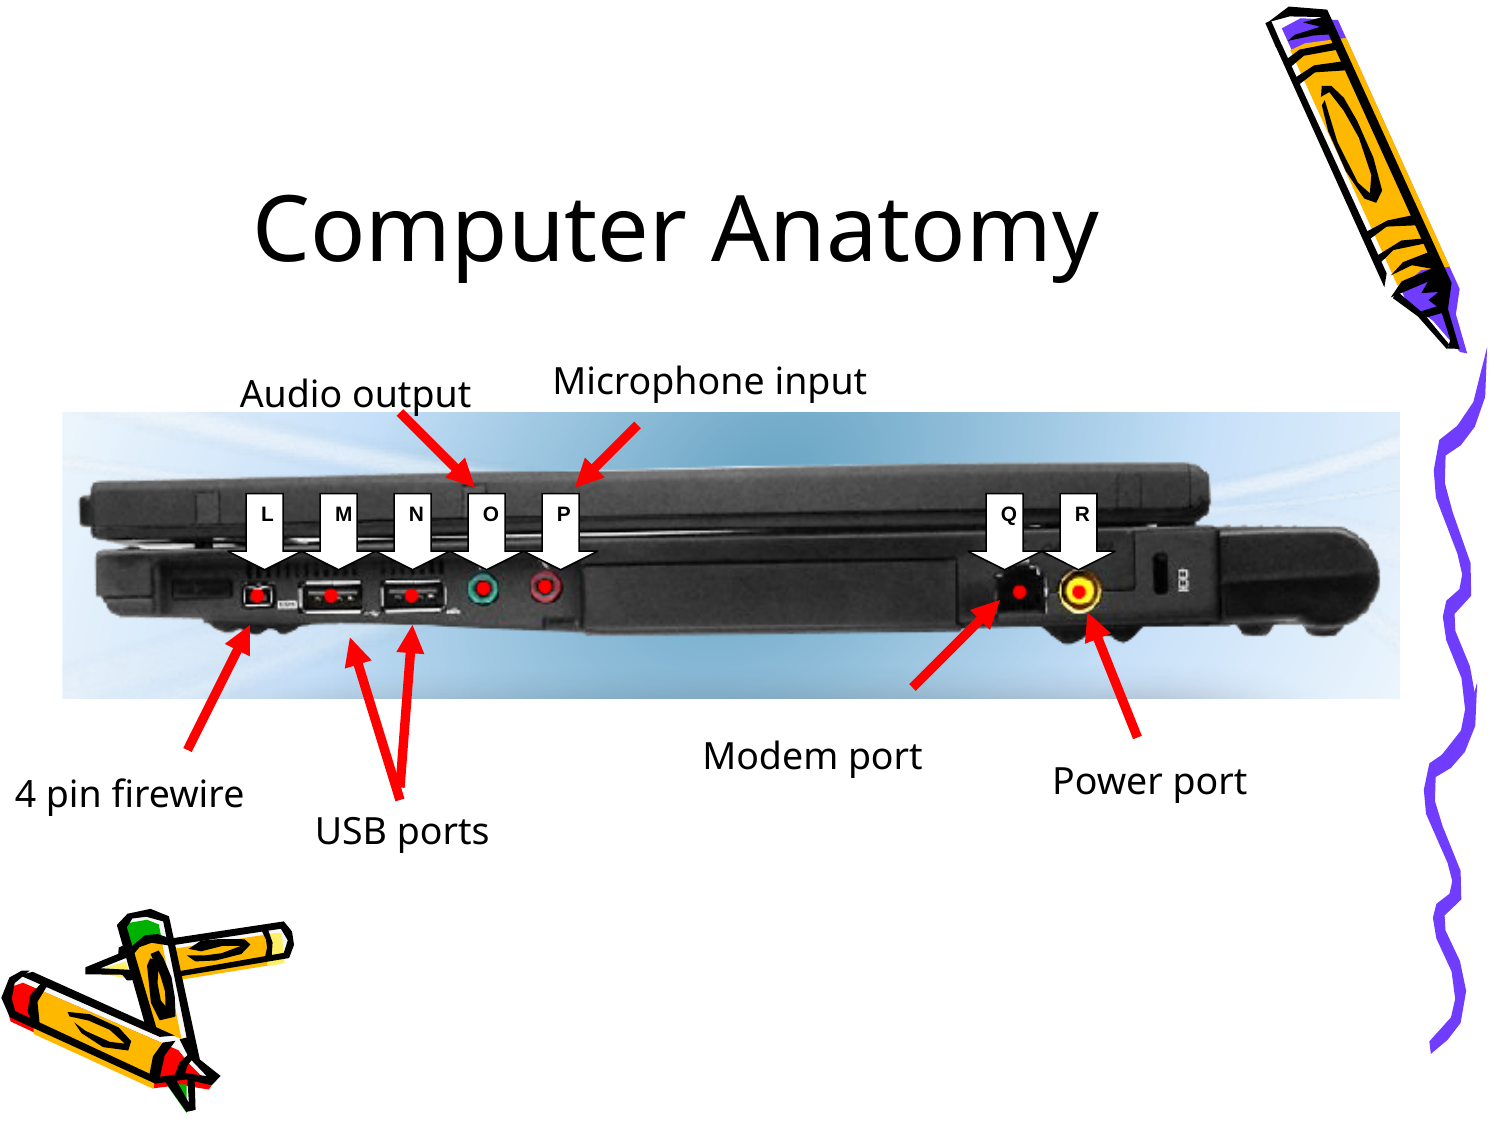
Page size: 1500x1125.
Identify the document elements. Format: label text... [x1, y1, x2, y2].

text_box Power port [1037, 749, 1338, 810]
text_box Modem port [687, 724, 975, 785]
text_box Microphone input [537, 349, 950, 410]
text_box USB ports [299, 799, 525, 860]
title Computer Anatomy [112, 24, 1240, 288]
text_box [62, 412, 1401, 699]
text_box 4 pin firewire [0, 762, 300, 823]
text_box Audio output [225, 362, 500, 410]
